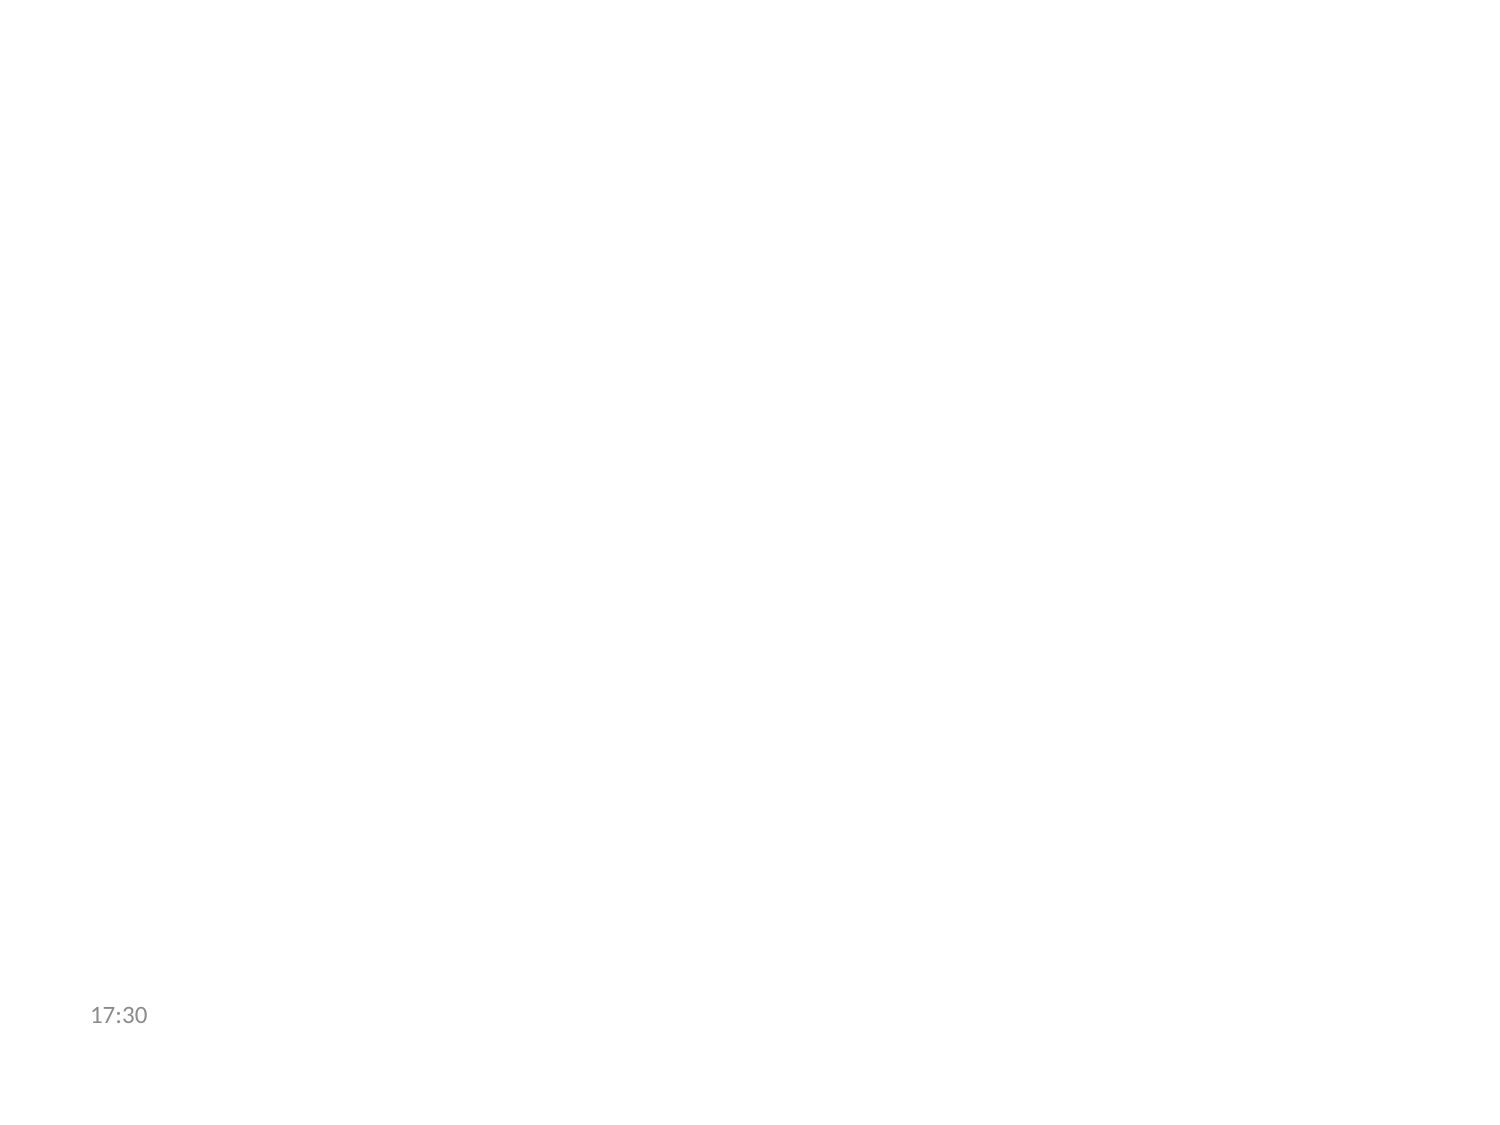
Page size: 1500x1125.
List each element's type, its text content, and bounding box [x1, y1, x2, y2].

text_box 15:35 [75, 983, 425, 1044]
